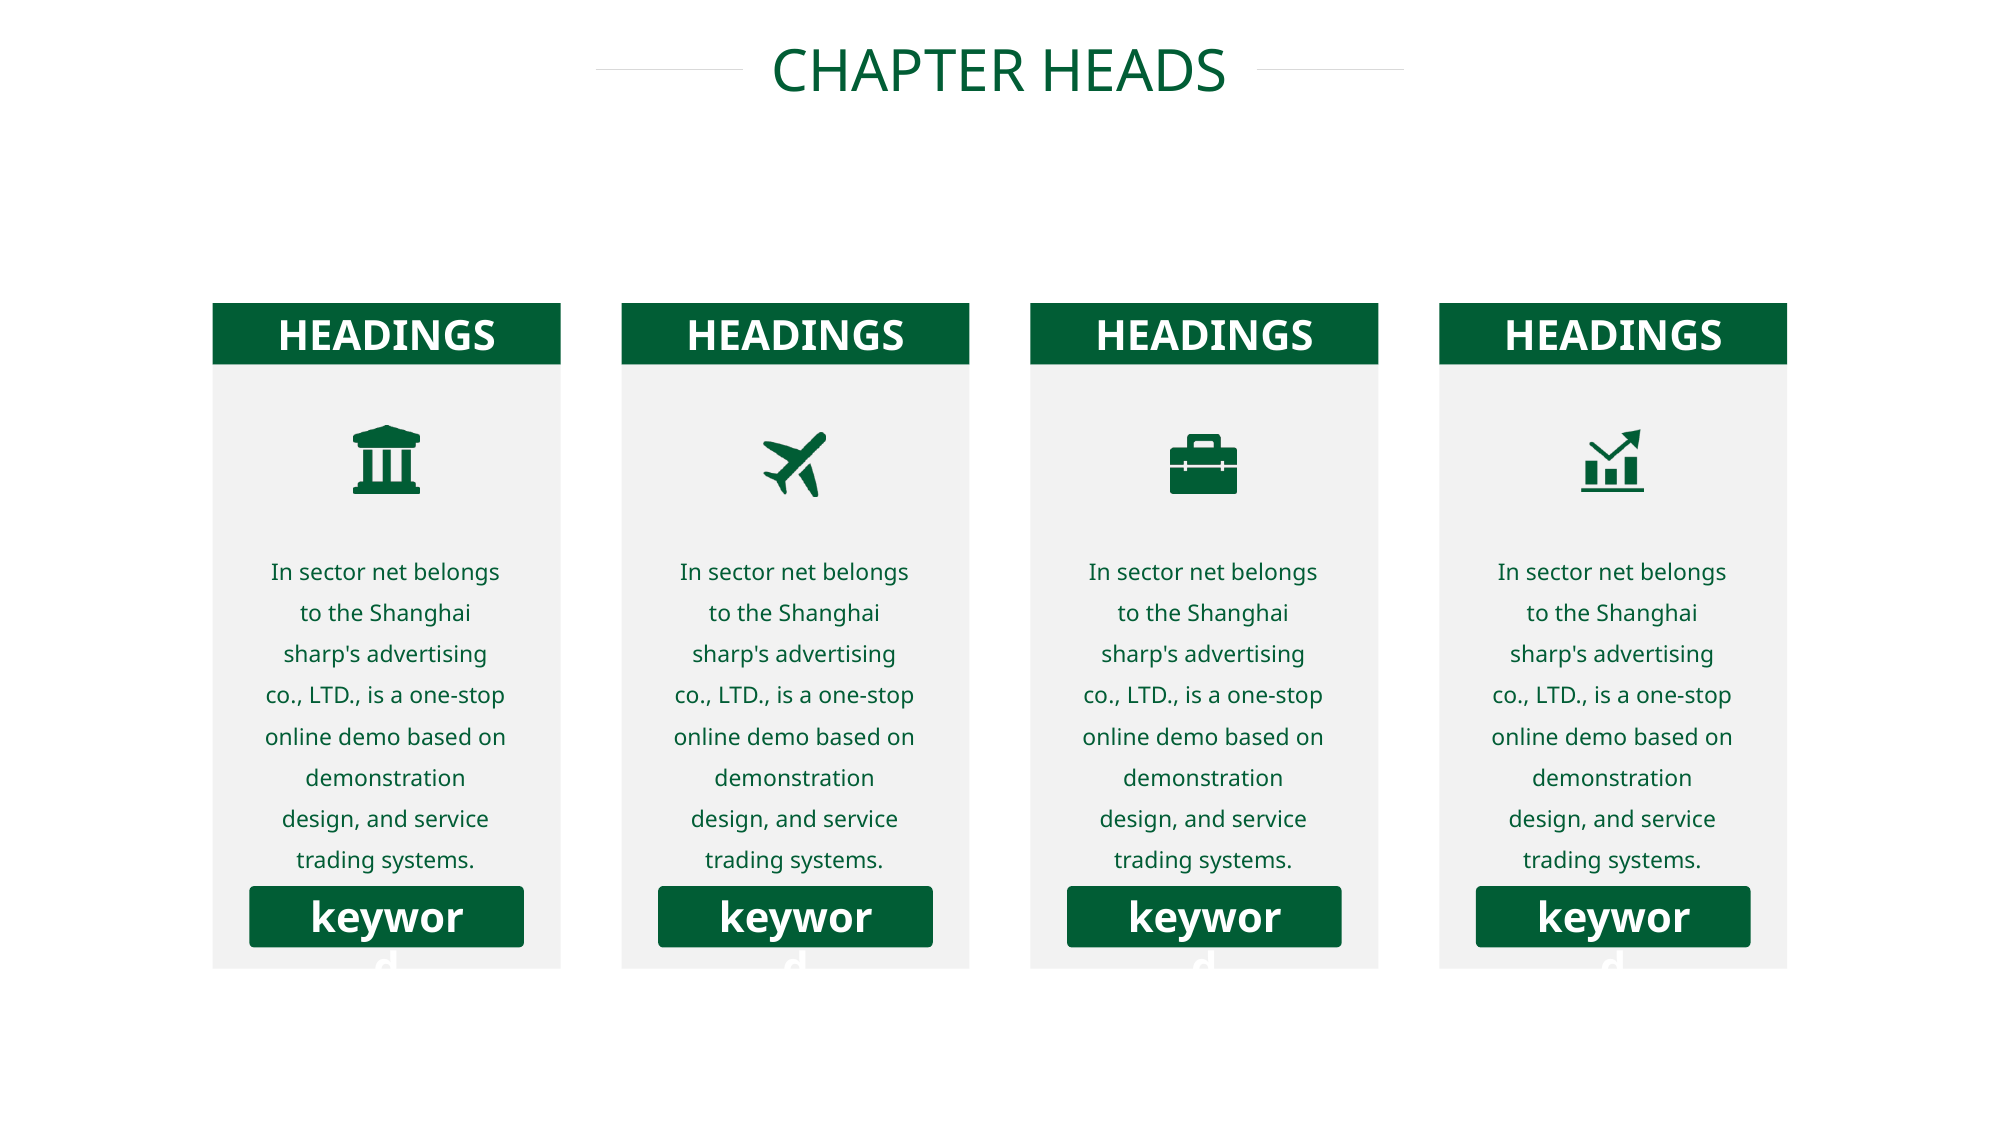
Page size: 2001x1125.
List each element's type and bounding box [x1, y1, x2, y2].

picture [1581, 429, 1644, 492]
picture [763, 432, 826, 497]
picture [1170, 434, 1237, 494]
text_box [212, 301, 1788, 969]
text_box [595, 26, 1405, 112]
